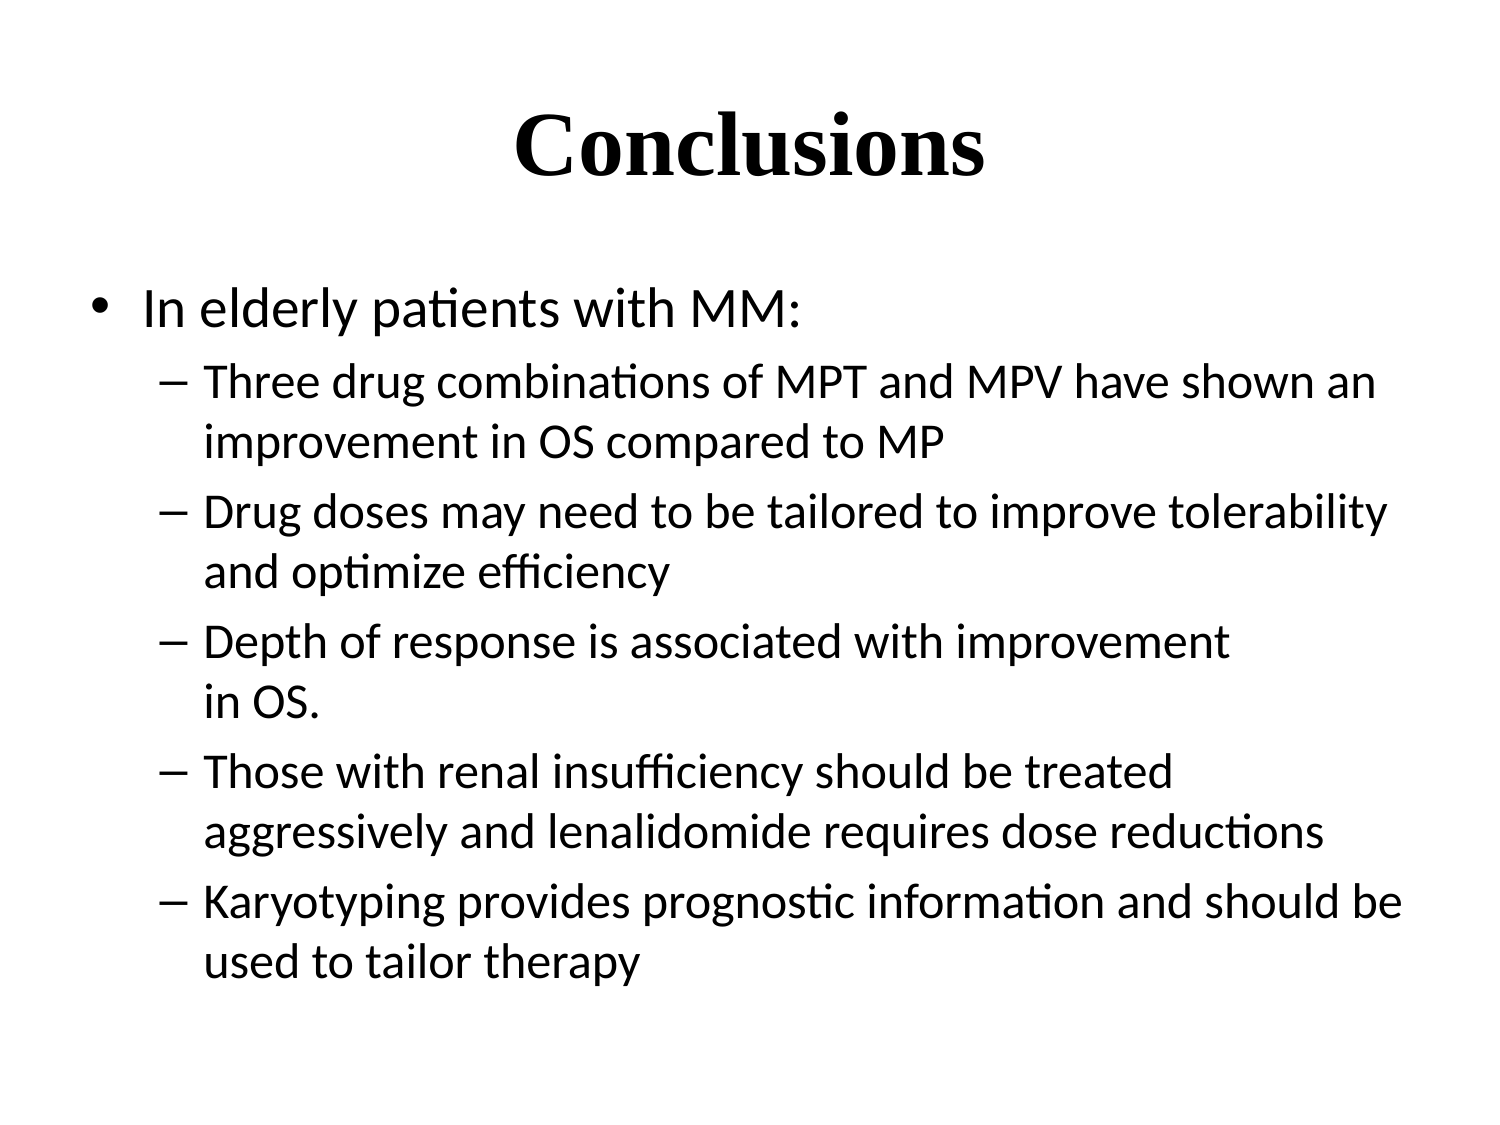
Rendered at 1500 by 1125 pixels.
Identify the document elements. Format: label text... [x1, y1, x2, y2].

title Conclusions [75, 45, 1425, 233]
list In elderly patients with MM: Three drug combinations of MPT and MPV have shown an improvement in OS compared to MP Drug doses may need to be tailored to improve tolerability and optimize efficiency Depth of response is associated with improvement in OS. Those with renal insufficiency should be treated aggressively and lenalidomide requires dose reductions Karyotyping provides prognostic information and should be used to tailor therapy [75, 262, 1425, 1005]
